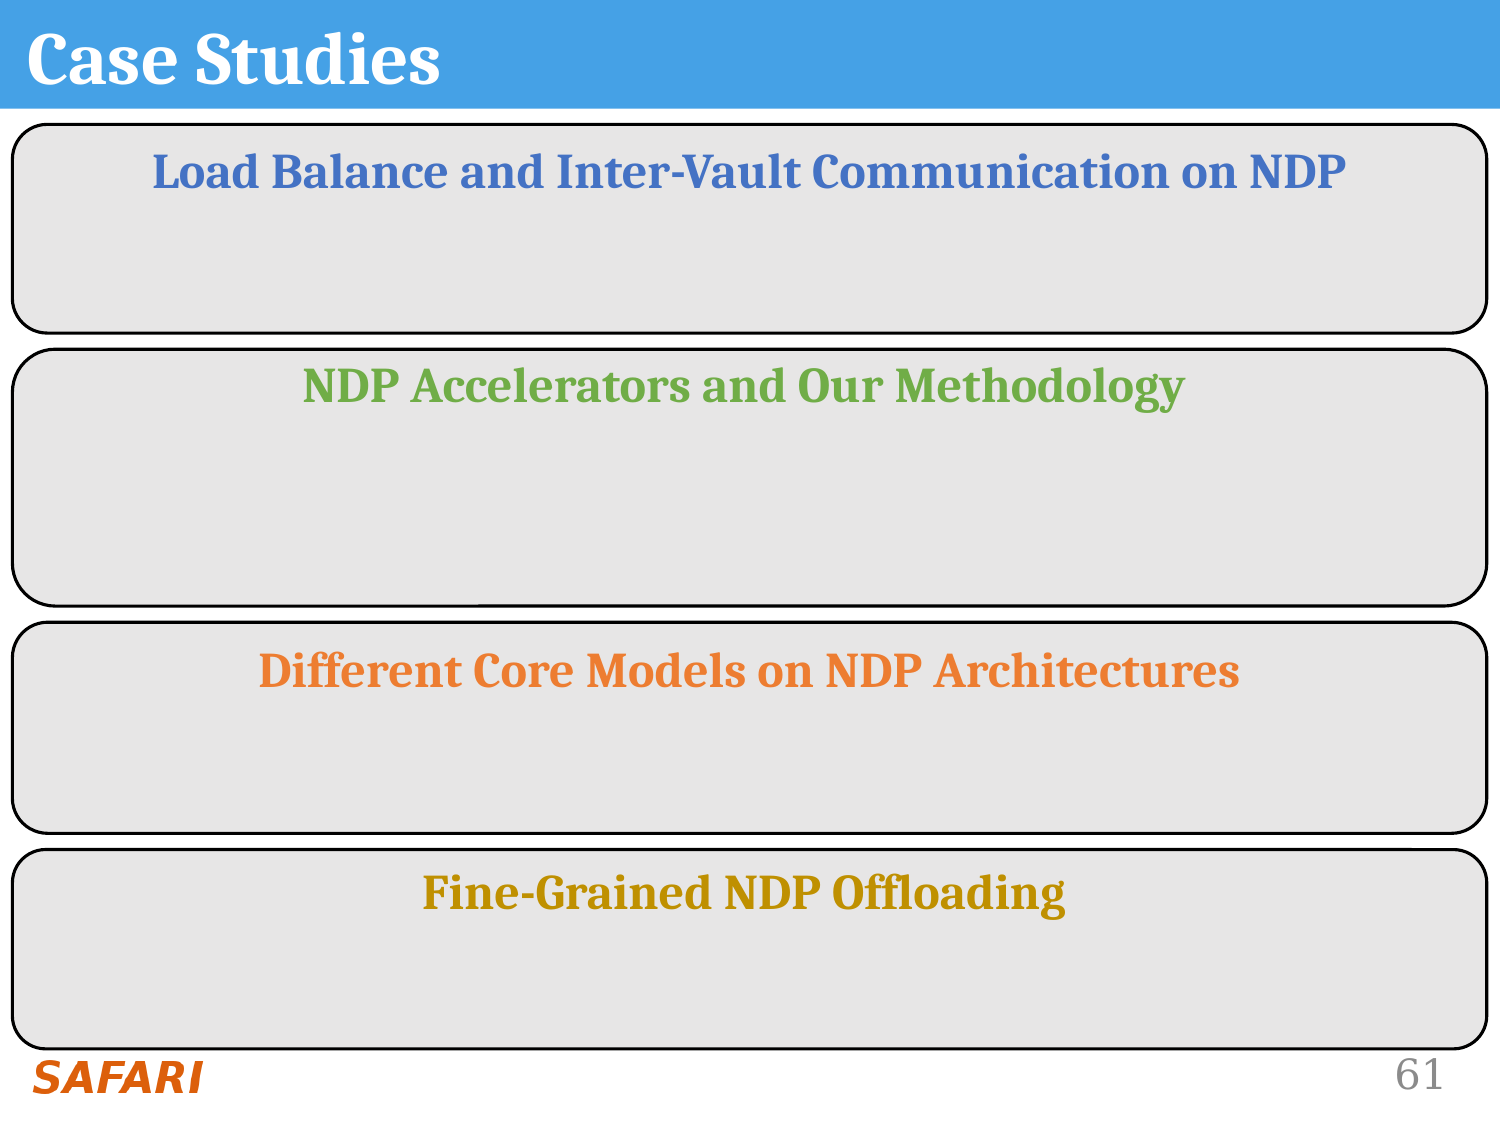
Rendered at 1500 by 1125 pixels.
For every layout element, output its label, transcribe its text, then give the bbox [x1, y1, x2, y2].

text_box Different Core Models on NDP Architectures using in-order cores limits performance of some applications → static instruction scheduling cannot exploit memory parallelism [11, 621, 1488, 835]
text_box Fine-Grained NDP Offloading few basic blocks are responsible for most of LLC misses → offloading such basic blocks to NDP are enough to improve performance [11, 848, 1488, 1050]
picture [31, 1051, 209, 1104]
text_box NDP Accelerators and Our Methodology NDP accelerator is faster than compute-centric accelerator for Class 1a and 1b applications; slower for Class 2c \→ key observations hold for other NDP architectures [11, 348, 1488, 608]
title Case Studies [12, 12, 1487, 134]
text_box 61 [1299, 1042, 1463, 1103]
text_box Load Balance and Inter-Vault Communication on NDP portion of the memory requests an NDP core issues go to remote vaults → increases the memory access latency for the NDP core [11, 123, 1488, 335]
